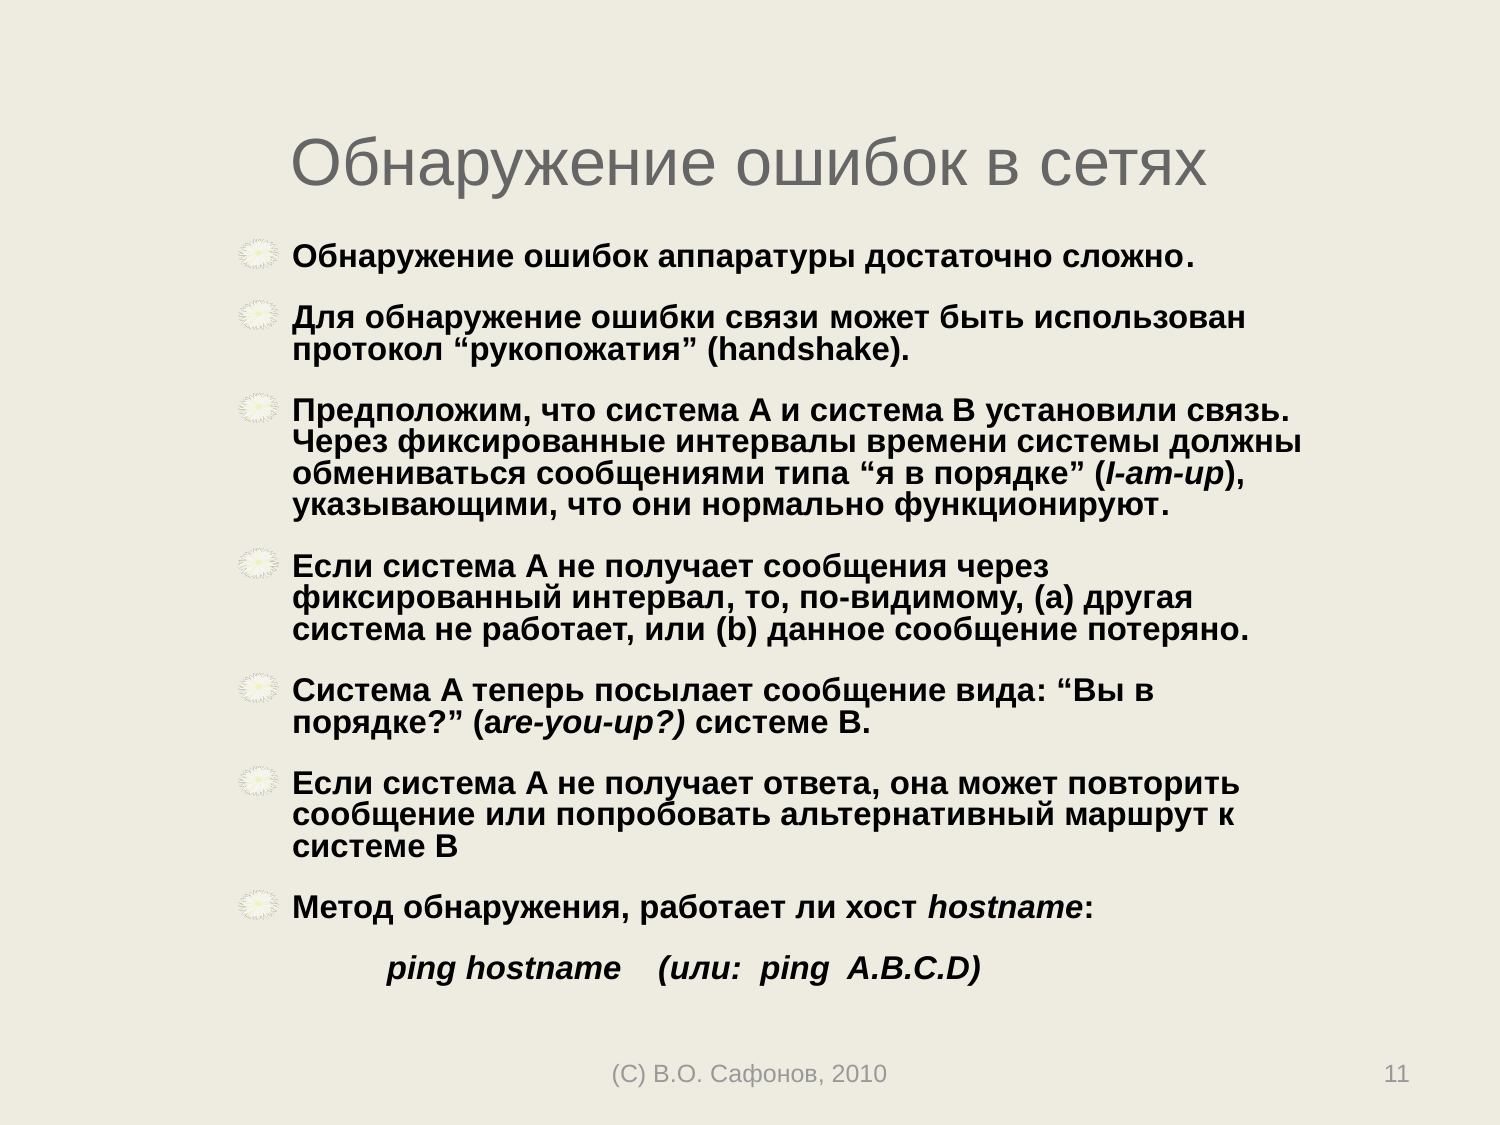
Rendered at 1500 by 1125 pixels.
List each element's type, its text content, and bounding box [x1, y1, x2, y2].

picture [238, 890, 279, 920]
title Обнаружение ошибок в сетях [74, 49, 1426, 268]
picture [238, 766, 279, 796]
list Обнаружение ошибок аппаратуры достаточно сложно. Для обнаружение ошибки связи может быть использован протокол “рукопожатия” (handshake). Предположим, что система A и система B установили связь. Через фиксированные интервалы времени системы должны обмениваться сообщениями типа “я в порядке” (I-am-up), указывающими, что они нормально функционируют. Если система A не получает сообщения через фиксированный интервал, то, по-видимому, (a) другая система не работает, или (b) данное сообщение потеряно. Система A теперь посылает сообщение вида: “Вы в порядке?” (are-you-up?) системе B. Если система A не получает ответа, она может повторить сообщение или попробовать альтернативный маршрут к системе B Метод обнаружения, работает ли хост hostname: ping hostname (или: ping A.B.C.D) [223, 234, 1336, 1005]
footer (C) В.О. Сафонов, 2010 [512, 1042, 988, 1103]
slide_number 11 [1074, 1042, 1425, 1103]
picture [238, 300, 279, 330]
picture [238, 548, 279, 579]
picture [238, 239, 279, 269]
picture [238, 673, 279, 703]
picture [238, 393, 279, 423]
